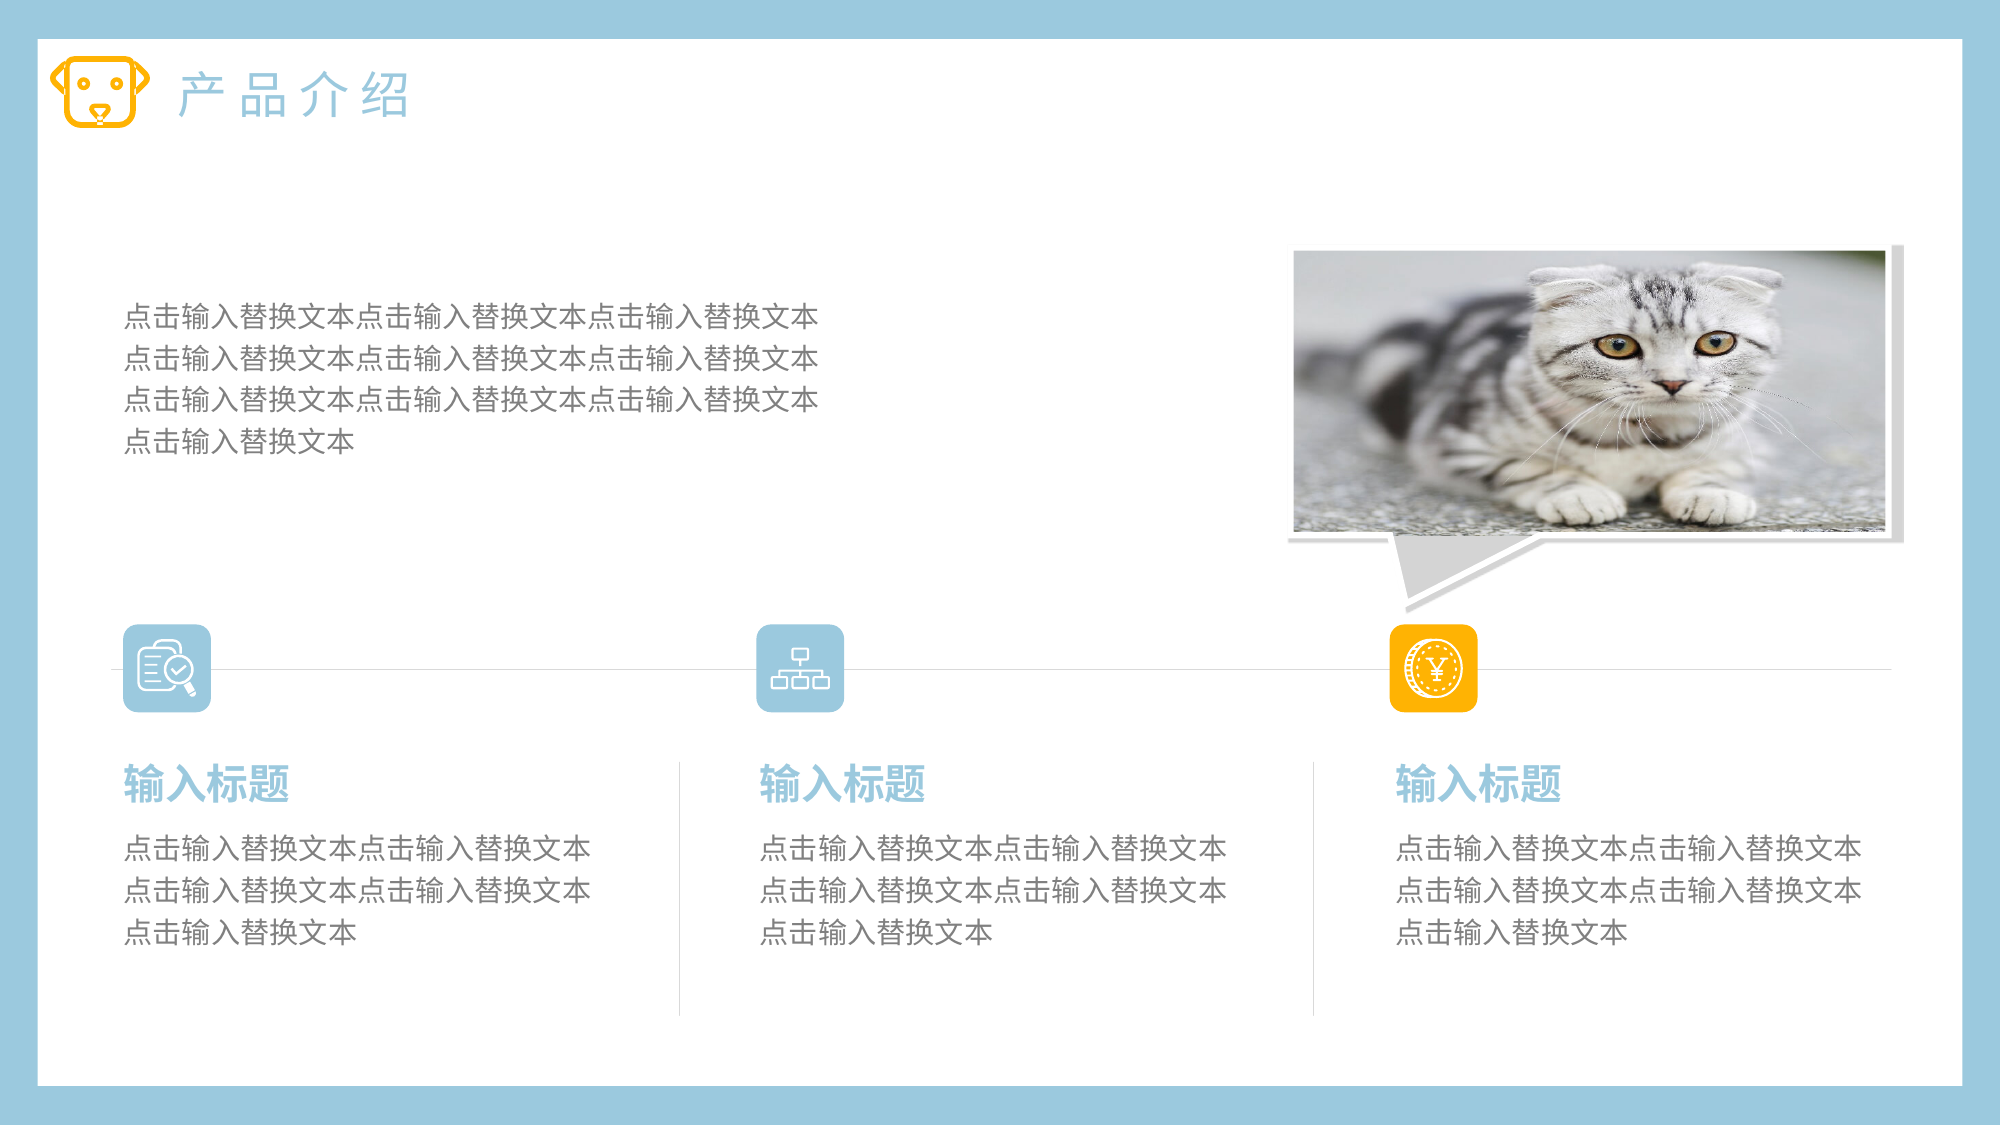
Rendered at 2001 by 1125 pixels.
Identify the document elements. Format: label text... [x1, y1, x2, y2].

text_box [0, 0, 2000, 1125]
text_box [36, 38, 1963, 1087]
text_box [108, 247, 1894, 1018]
text_box [49, 56, 150, 128]
text_box 产 品 介 绍 [162, 56, 1126, 131]
